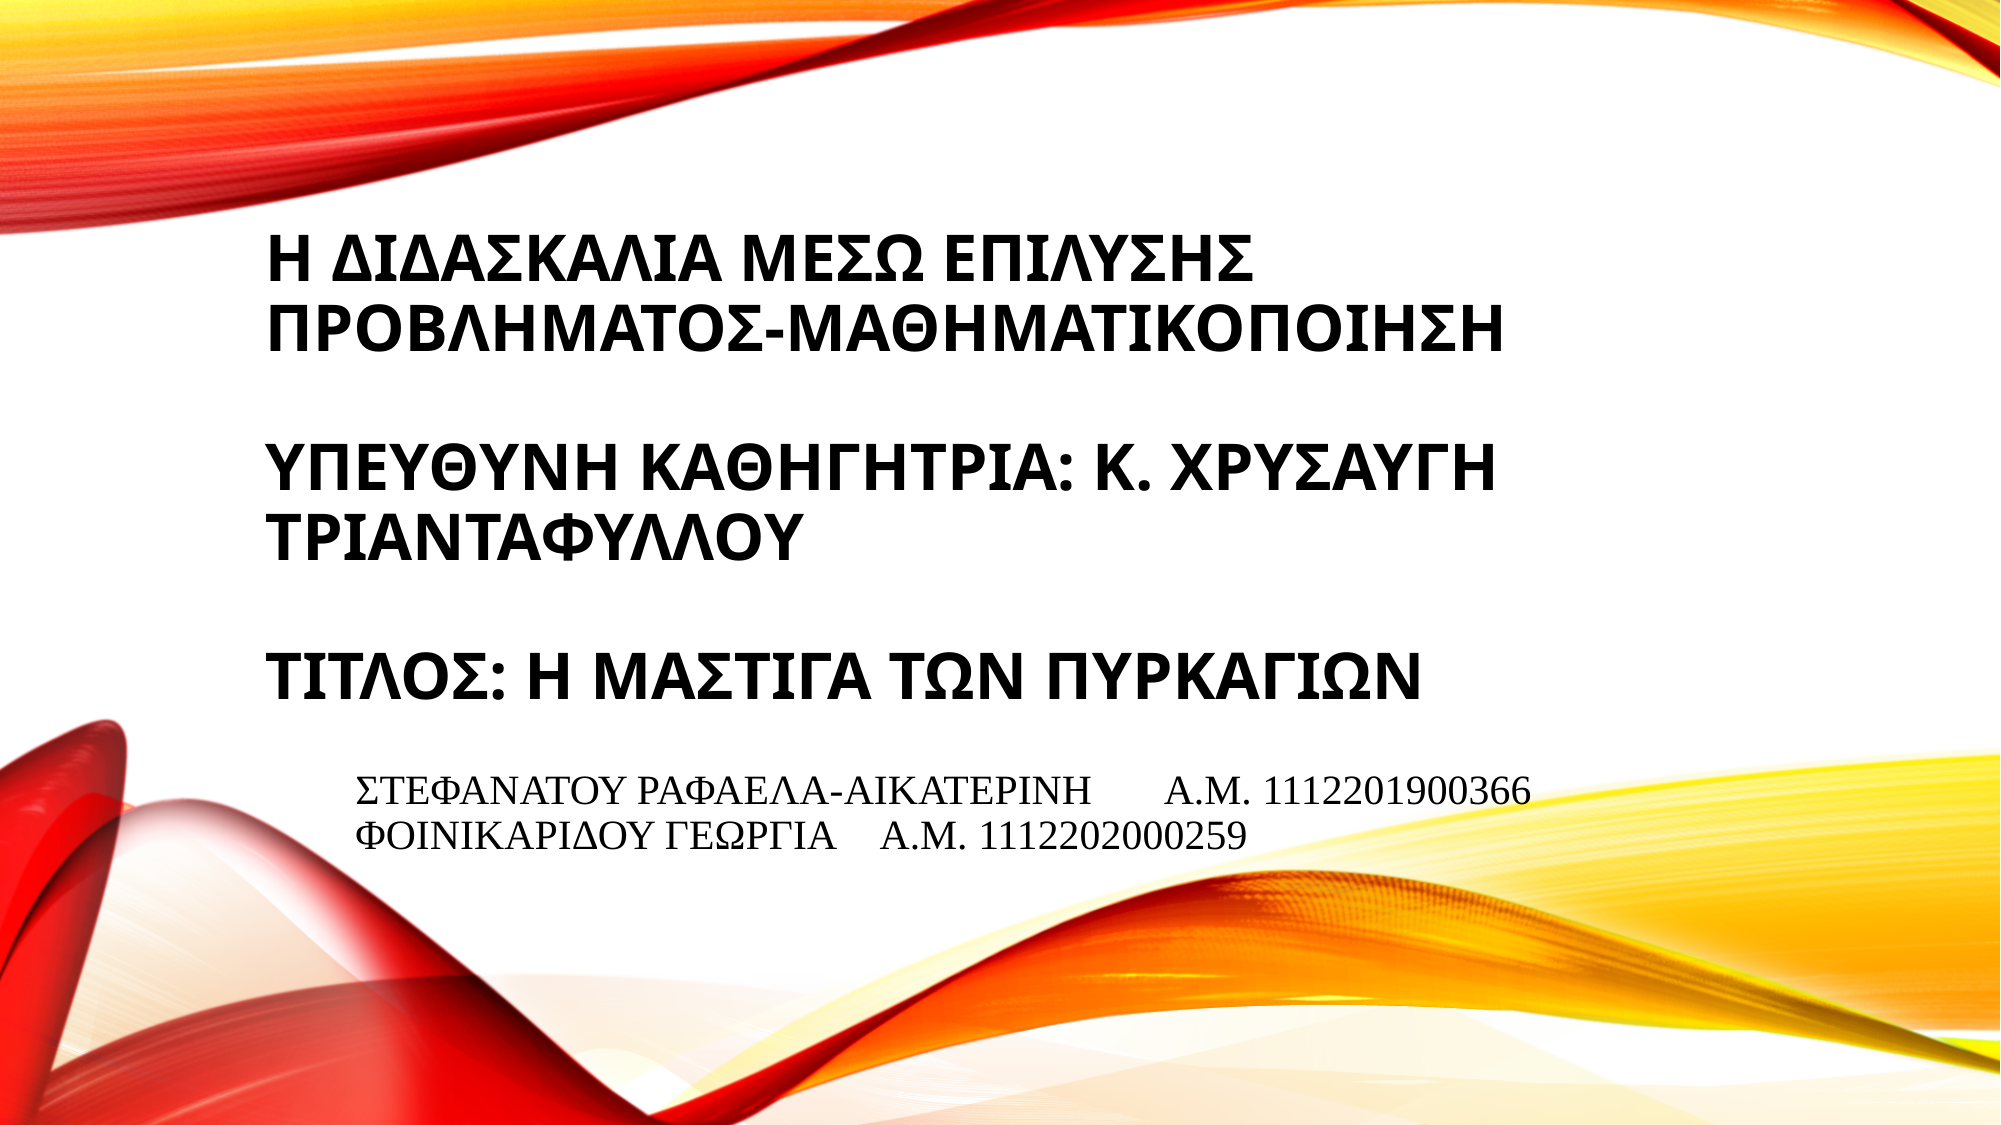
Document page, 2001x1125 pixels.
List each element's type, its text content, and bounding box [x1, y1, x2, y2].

subtitle ΣΤΕΦΑΝΑΤΟΥ ΡΑΦΑΕΛΑ-ΑΙΚΑΤΕΡΙΝΗ Α.Μ. 1112201900366 ΦOIΝΙΚΑΡΙΔΟΥ ΓΕΩΡΓΙΑ Α.Μ. 1112202000259 [340, 761, 1841, 1033]
title Η Διδασκαλια μεσω επιλυσηΣ προβληματος-Μαθηματικοποιηση Υπευθυνη καθηγΗτρια: κ. Χρυσαυγη Τριανταφυλλου ΤΙΤΛΟΣ: H ΜΑΣΤΙΓΑ ΤΩΝ ΠΥΡΚΑΓΙΩΝ [249, 212, 1750, 722]
picture [0, 717, 2000, 1125]
picture [0, 0, 2000, 237]
